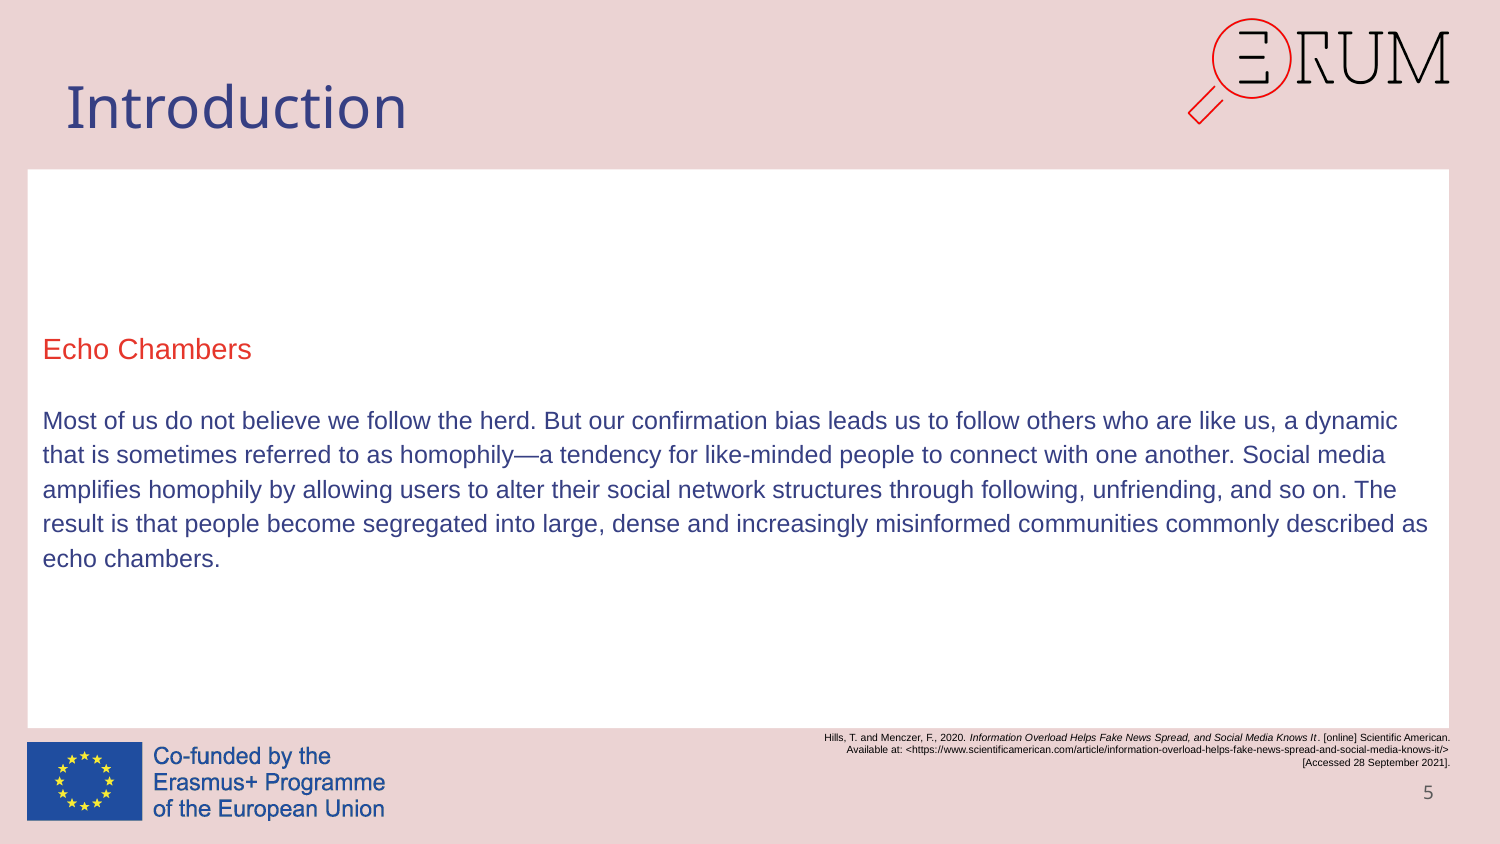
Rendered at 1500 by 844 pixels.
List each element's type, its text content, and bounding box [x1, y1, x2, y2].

title Introduction [51, 55, 1168, 150]
picture [1136, 0, 1500, 137]
picture [27, 742, 385, 821]
list Echo Chambers Most of us do not believe we follow the herd. But our confirmation bias leads us to follow others who are like us, a dynamic that is sometimes referred to as homophily—a tendency for like-minded people to connect with one another. Social media amplifies homophily by allowing users to alter their social network structures through following, unfriending, and so on. The result is that people become segregated into large, dense and increasingly misinformed communities commonly described as echo chambers. [27, 169, 1449, 729]
slide_number 5 [1358, 783, 1449, 826]
text_box Hills, T. and Menczer, F., 2020. Information Overload Helps Fake News Spread, and Social Media Knows It. [online] Scientific American. Available at: <https://www.scientificamerican.com/article/information-overload-helps-fake-news-spread-and-social-media-knows-it/> [Accessed 28 September 2021]. [800, 715, 1467, 783]
